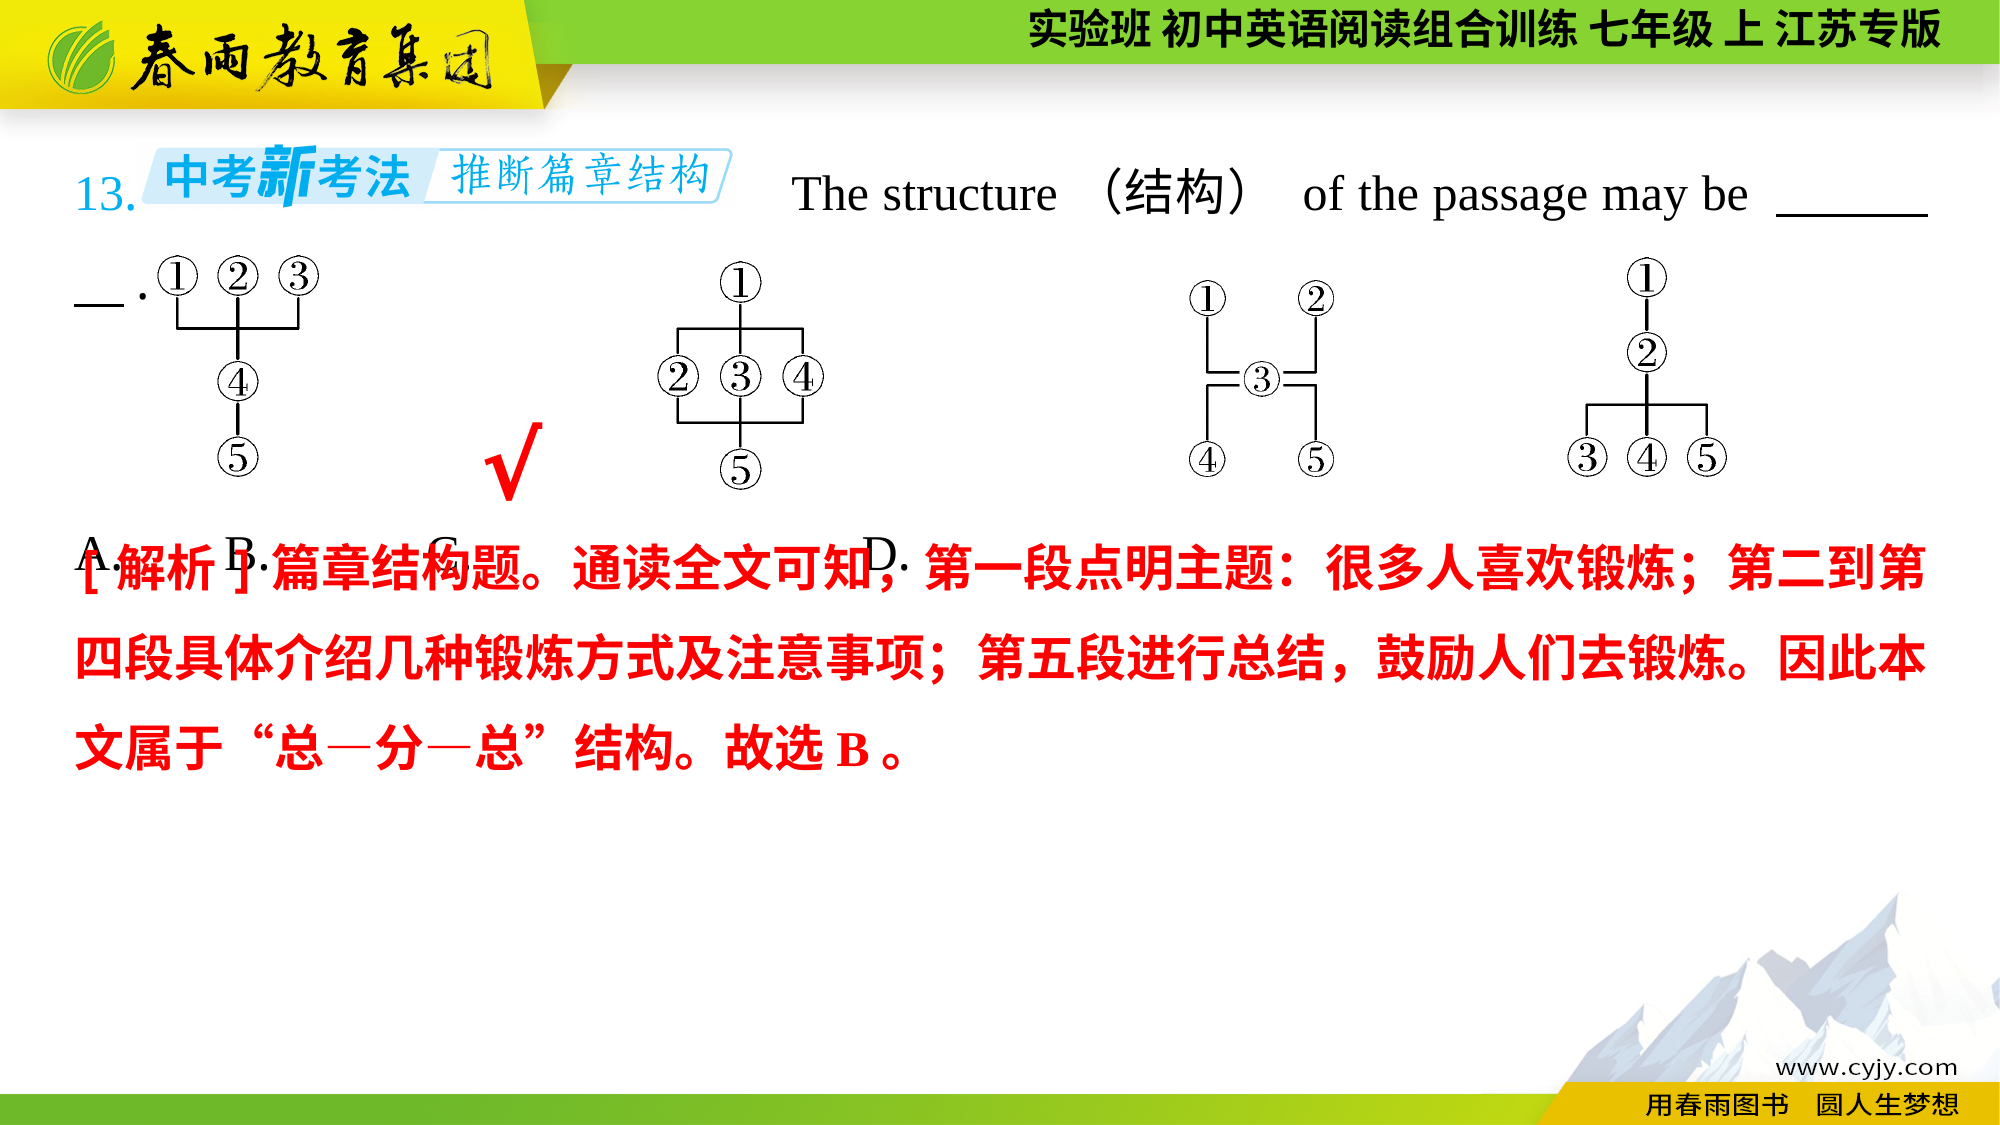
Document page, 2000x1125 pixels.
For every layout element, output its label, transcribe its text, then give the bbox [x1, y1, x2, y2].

picture [0, 0, 2000, 1125]
text_box [解析]篇章结构题。通读全文可知，第一段点明主题：很多人喜欢锻炼；第二到第四段具体介绍几种锻炼方式及注意事项；第五段进行总结，鼓励人们去锻炼。因此本文属于“总—分—总”结构。故选B。 [59, 498, 1944, 784]
list 13. The structure（结构） of the passage may be . A. B. C. D. [59, 122, 1944, 498]
